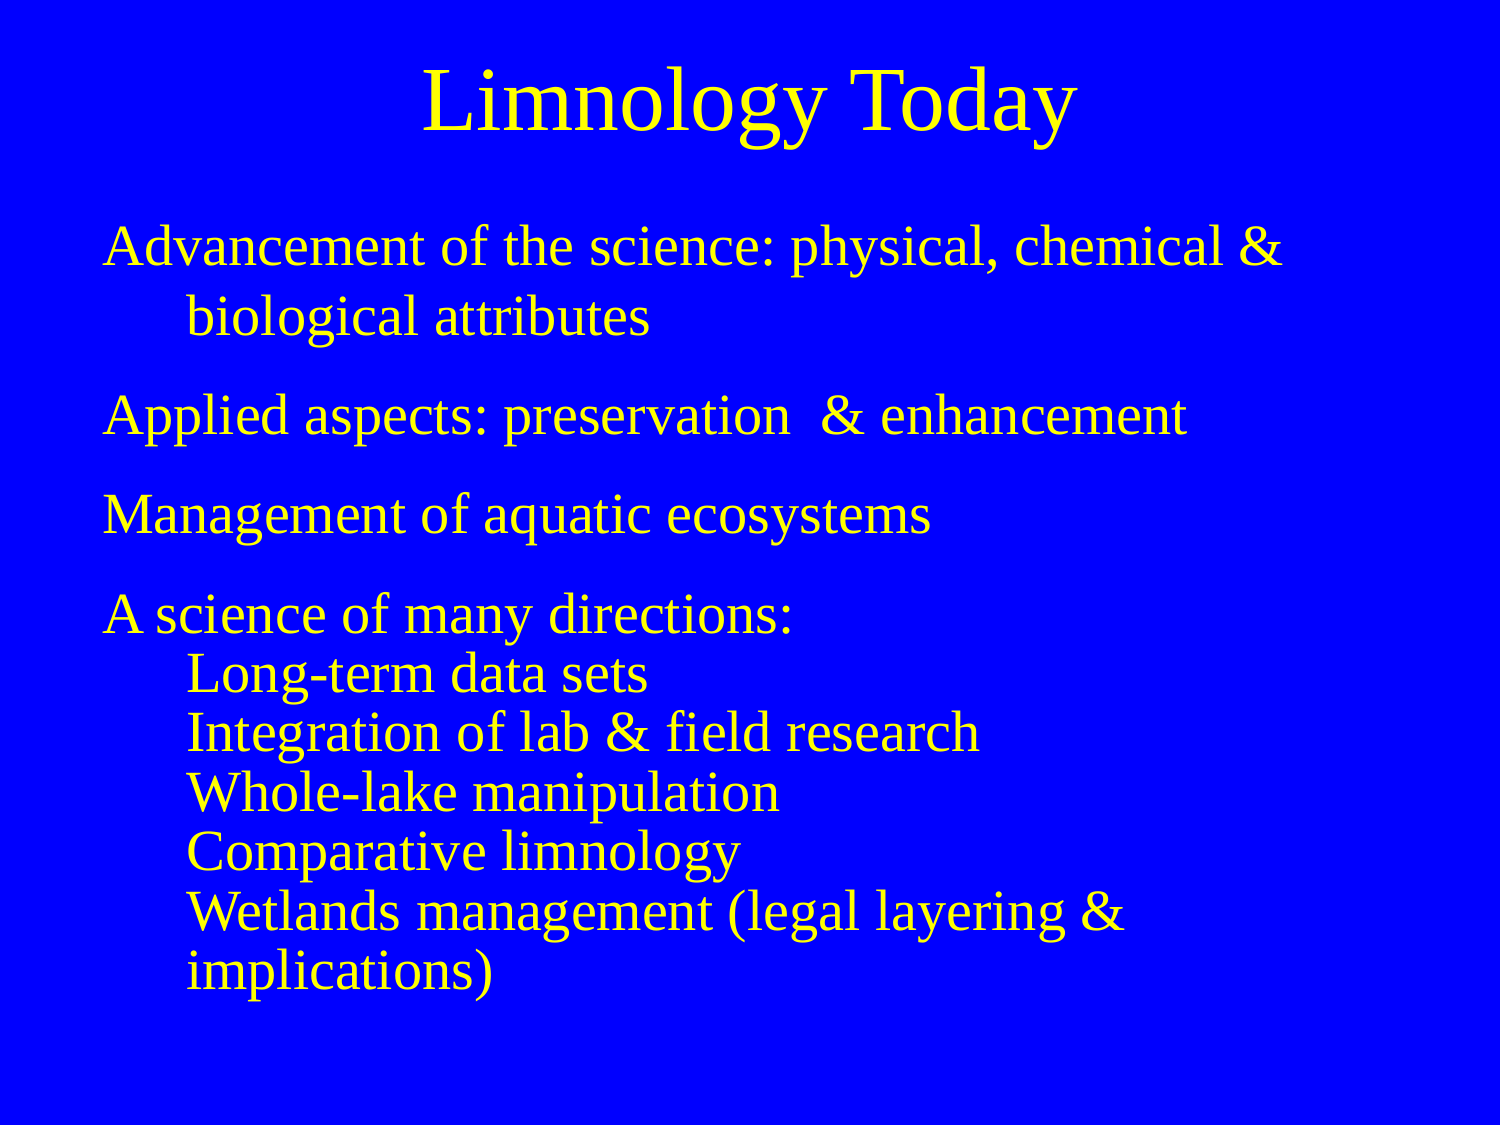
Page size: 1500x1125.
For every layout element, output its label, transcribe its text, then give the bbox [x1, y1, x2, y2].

title Limnology Today [112, 0, 1388, 188]
text_box Advancement of the science: physical, chemical & biological attributes Applied aspects: preservation & enhancement Management of aquatic ecosystems A science of many directions: Long-term data sets Integration of lab & field research Whole-lake manipulation Comparative limnology Wetlands management (legal layering & implications) [87, 199, 1425, 1069]
